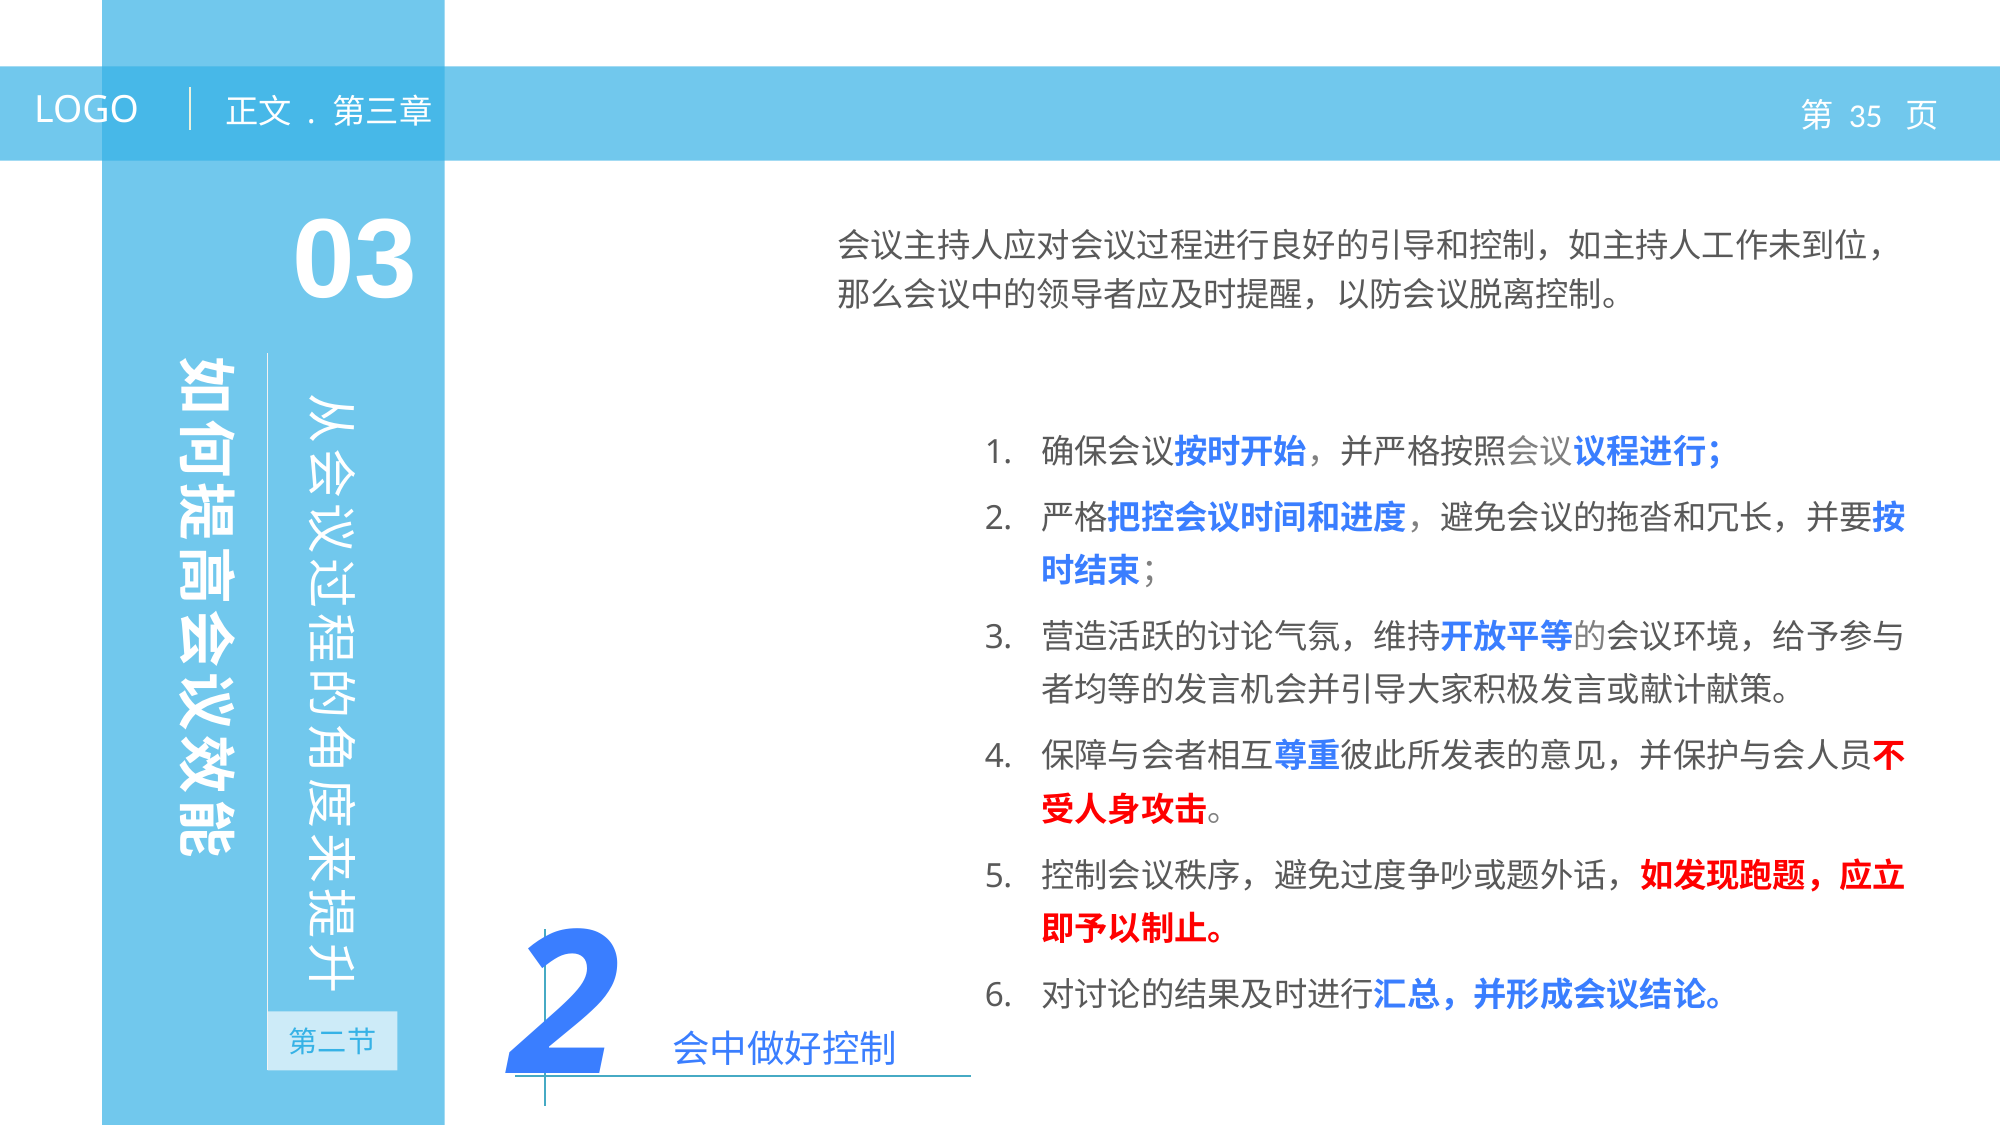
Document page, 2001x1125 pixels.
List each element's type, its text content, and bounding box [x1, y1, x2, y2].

text_box 确保会议按时开始，并严格按照会议议程进行； 严格把控会议时间和进度，避免会议的拖沓和冗长，并要按时结束； 营造活跃的讨论气氛，维持开放平等的会议环境，给予参与者均等的发言机会并引导大家积极发言或献计献策。 保障与会者相互尊重彼此所发表的意见，并保护与会人员不受人身攻击。 控制会议秩序，避免过度争吵或题外话，如发现跑题，应立即予以制止。 对讨论的结果及时进行汇总，并形成会议结论。 [970, 408, 1934, 1021]
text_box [495, 865, 972, 1124]
text_box 会议主持人应对会议过程进行良好的引导和控制，如主持人工作未到位，那么会议中的领导者应及时提醒，以防会议脱离控制。 [822, 208, 1934, 321]
